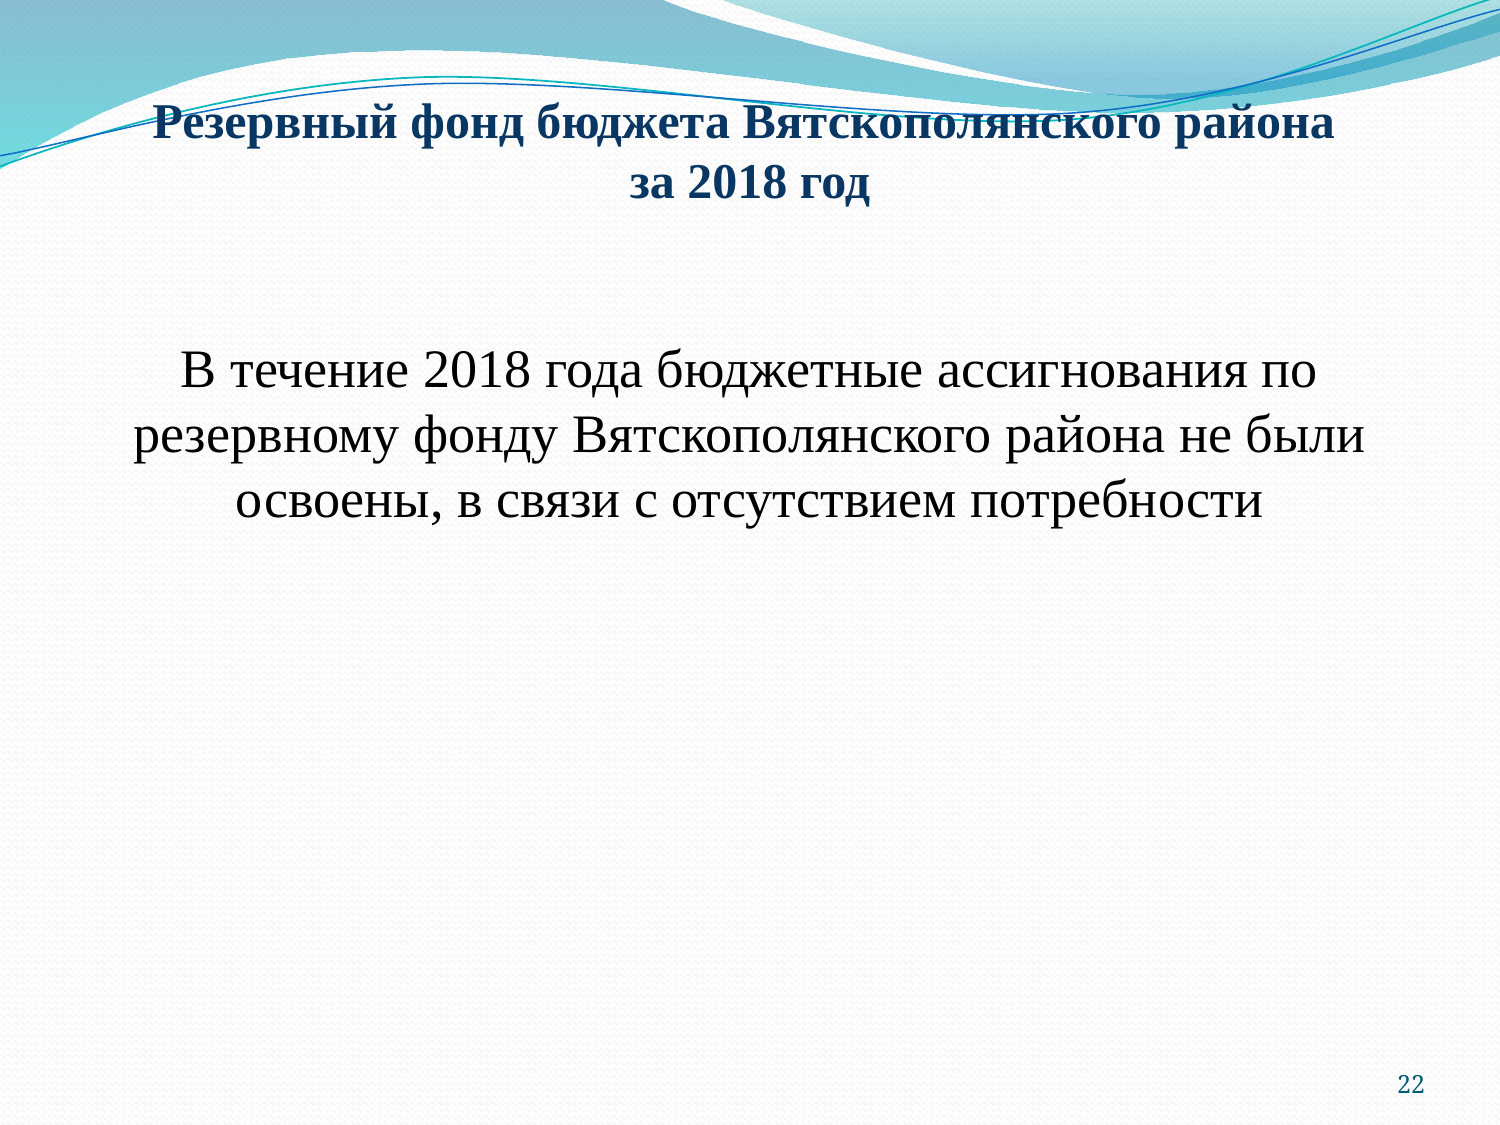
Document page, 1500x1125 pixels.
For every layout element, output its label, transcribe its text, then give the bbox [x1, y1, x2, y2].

slide_number 22 [1299, 1042, 1425, 1103]
title Резервный фонд бюджета Вятскополянского района за 2018 год [75, 30, 1425, 209]
list В течение 2018 года бюджетные ассигнования по резервному фонду Вятскополянского района не были освоены, в связи с отсутствием потребности [75, 326, 1425, 835]
